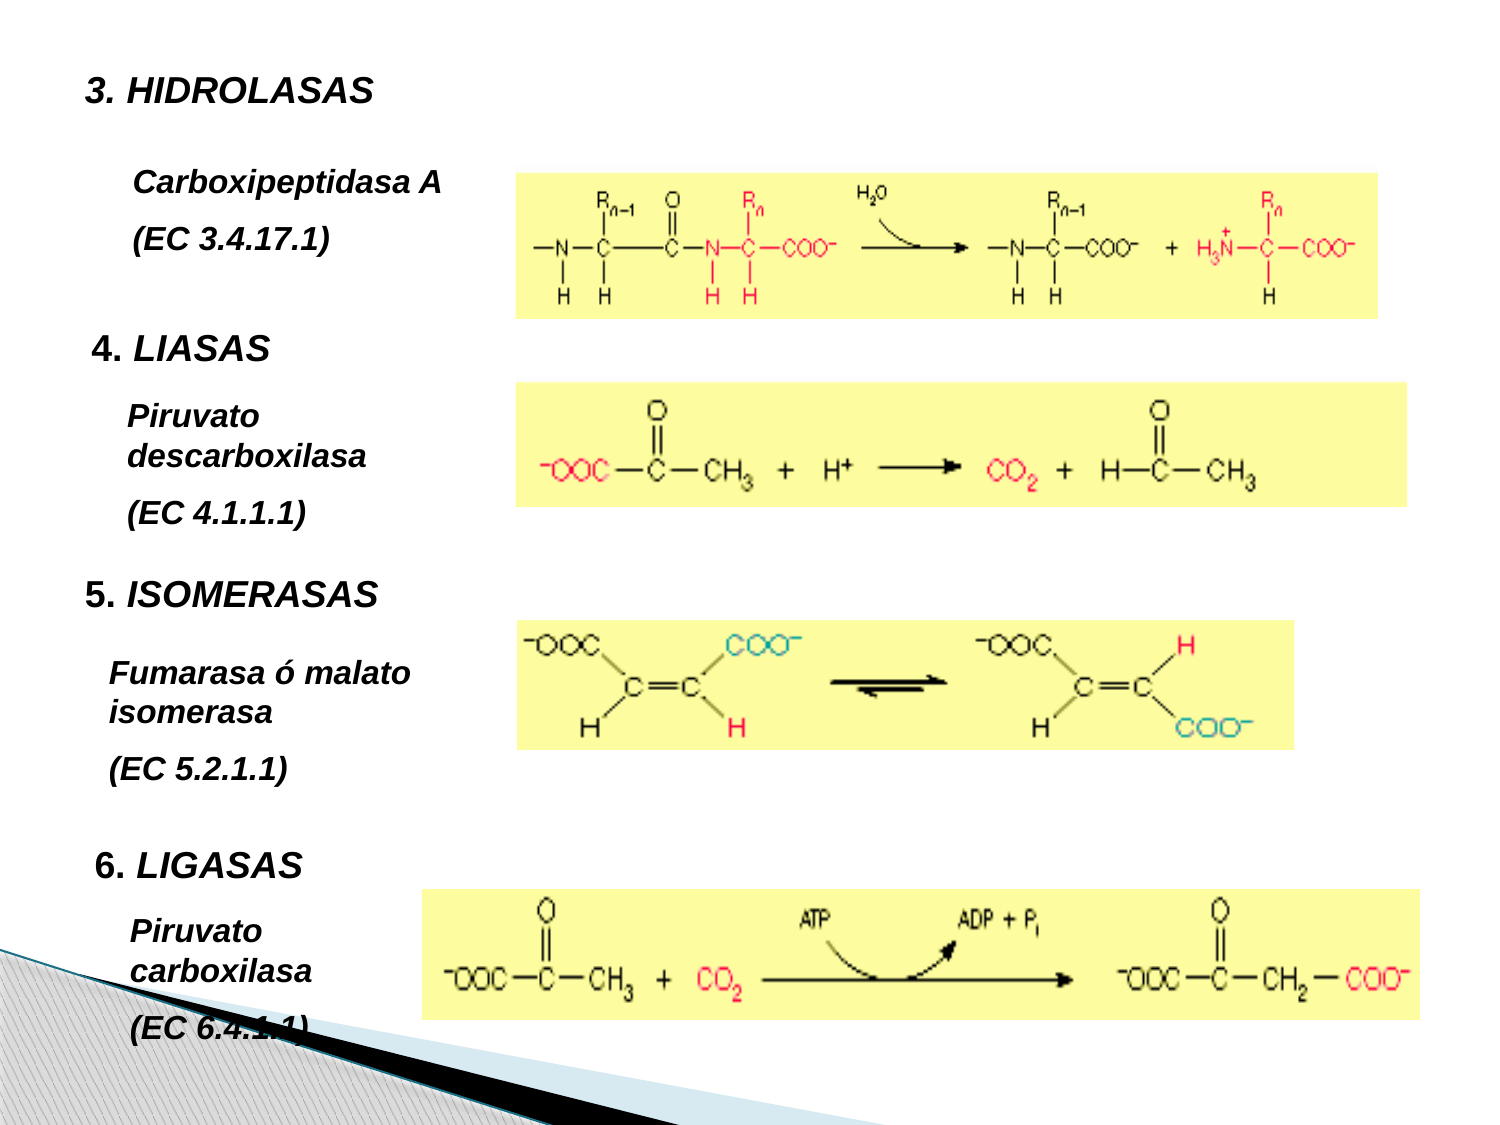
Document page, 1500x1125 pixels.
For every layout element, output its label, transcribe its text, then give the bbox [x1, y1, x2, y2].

text_box Piruvato carboxilasa (EC 6.4.1.1) [115, 902, 399, 1054]
text_box 6. LIGASAS [79, 834, 352, 894]
text_box Carboxipeptidasa A (EC 3.4.17.1) [117, 153, 543, 265]
text_box 3. HIDROLASAS [70, 58, 413, 119]
text_box Fumarasa ó malato isomerasa (EC 5.2.1.1) [94, 643, 484, 795]
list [515, 376, 1408, 507]
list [516, 619, 1295, 751]
text_box 5. ISOMERASAS [70, 562, 401, 623]
text_box 4. LIASAS [76, 316, 313, 377]
text_box Piruvato descarboxilasa (EC 4.1.1.1) [112, 387, 420, 539]
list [421, 889, 1421, 1020]
picture [515, 164, 1379, 319]
